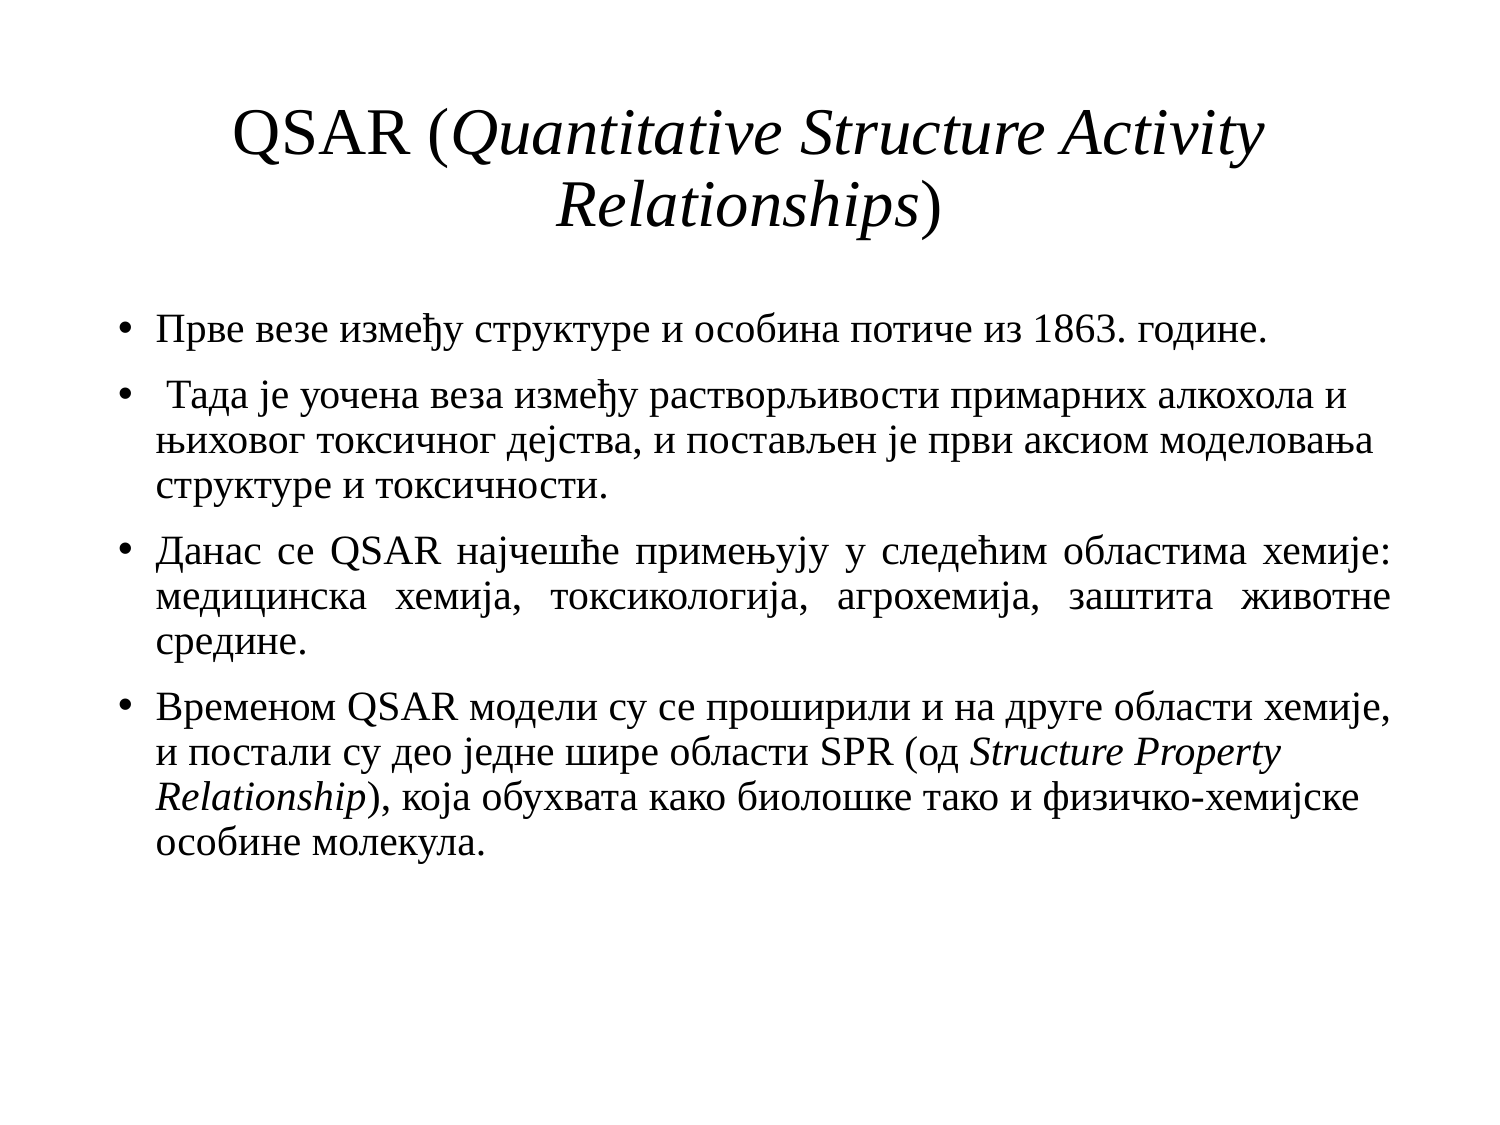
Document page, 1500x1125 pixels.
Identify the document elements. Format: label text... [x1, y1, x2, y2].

title QSAR (Quantitative Structure Activity Relationships) [103, 59, 1397, 278]
list Прве везе између структуре и особина потиче из 1863. године. Тада је уочена веза између растворљивости примарних алкохола и њиховог токсичног дејства, и постављен је први аксиом моделовања структуре и токсичности. Данас се QSAR најчешће примењују у следећим областима хемије: медицинска хемија, токсикологија, агрохемија, заштита животне средине. Временом QSAR модели су се проширили и на друге области хемије, и постали су део једне шире области SPR (од Structure Property Relationship), која обухвата како биолошке тако и физичко-хемијске особине молекула. [103, 299, 1407, 1014]
